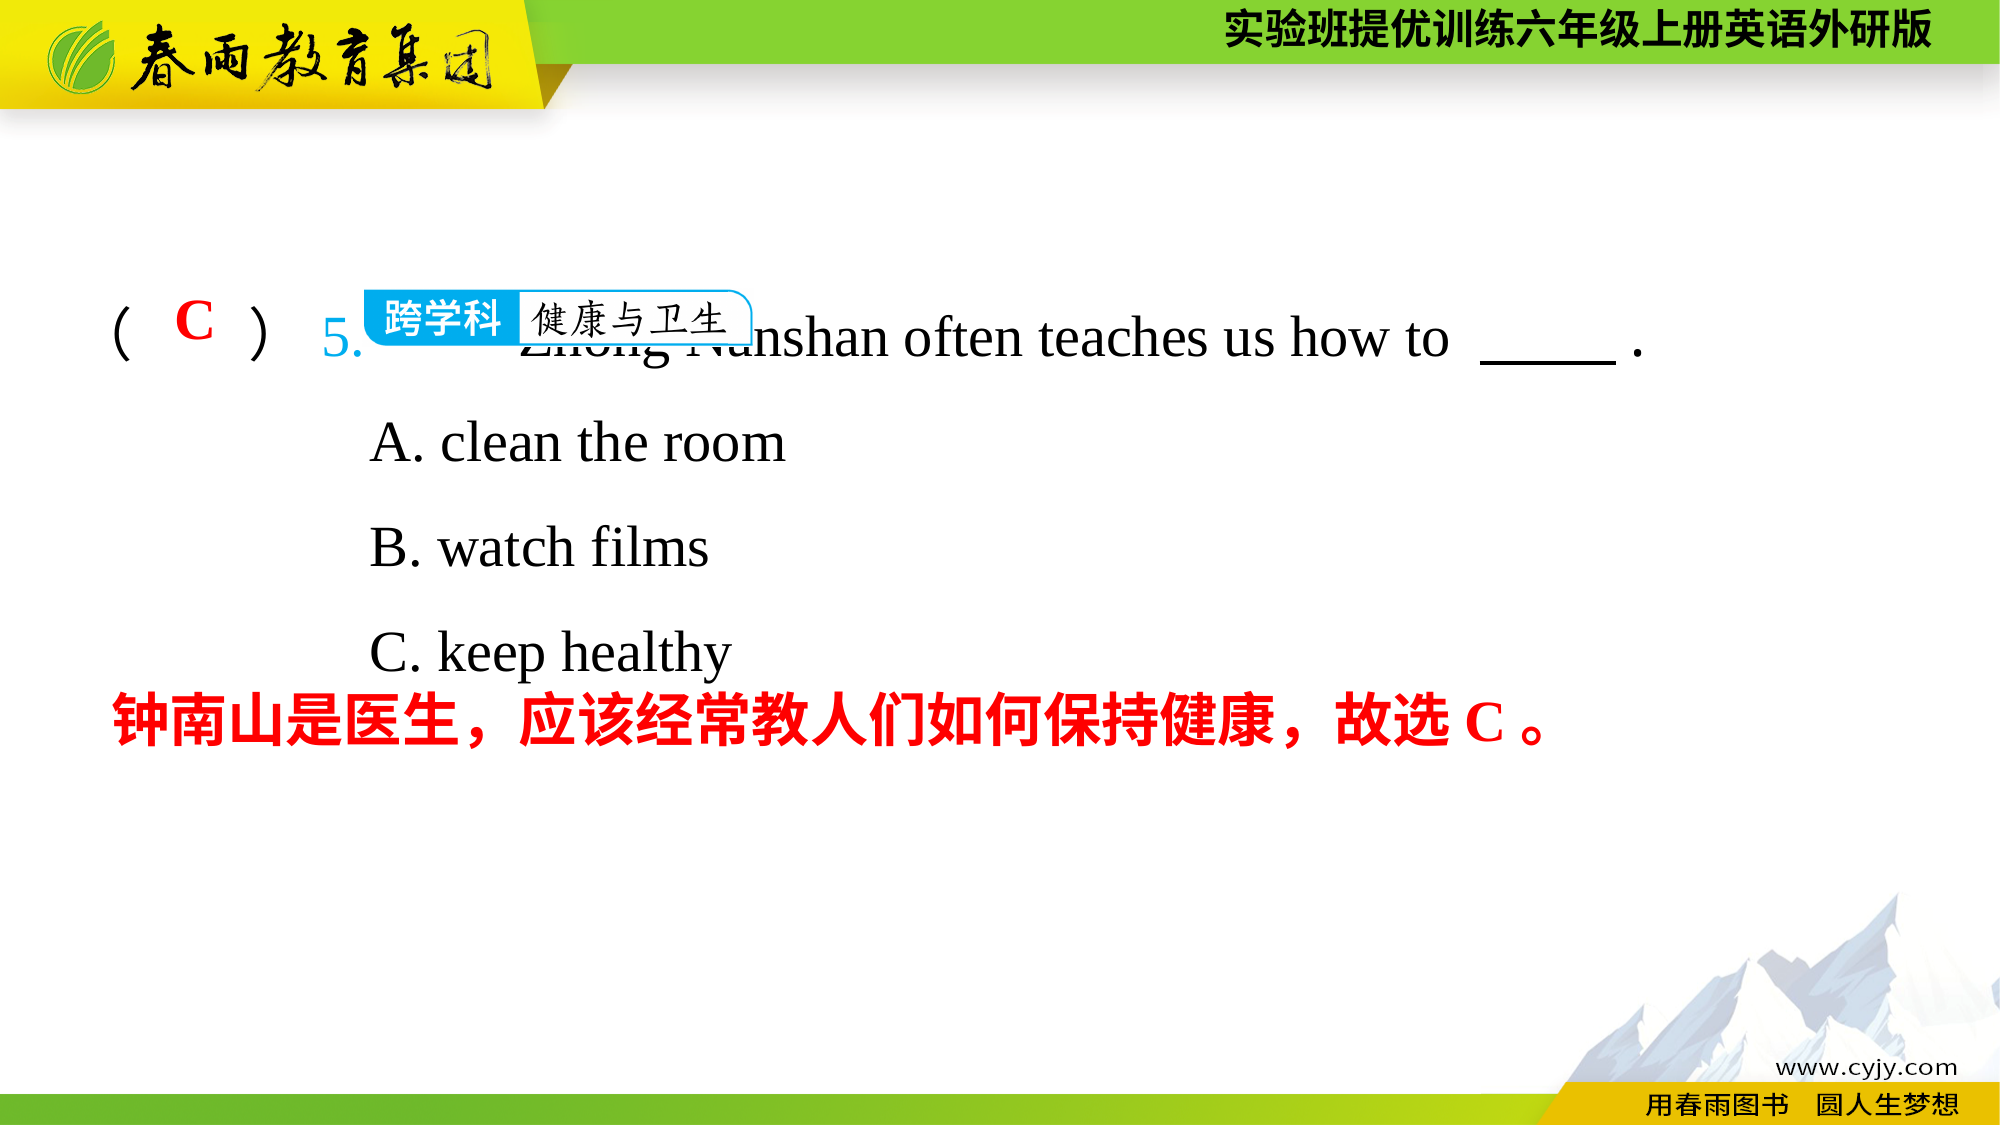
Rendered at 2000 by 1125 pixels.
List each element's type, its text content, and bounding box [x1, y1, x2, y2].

list （ ）5. Zhong Nanshan often teaches us how to . A. clean the room B. watch films C. keep healthy [59, 255, 1944, 695]
text_box C [159, 274, 244, 359]
picture [0, 0, 2000, 1125]
text_box 钟南山是医生，应该经常教人们如何保持健康，故选C。 [96, 675, 1941, 761]
